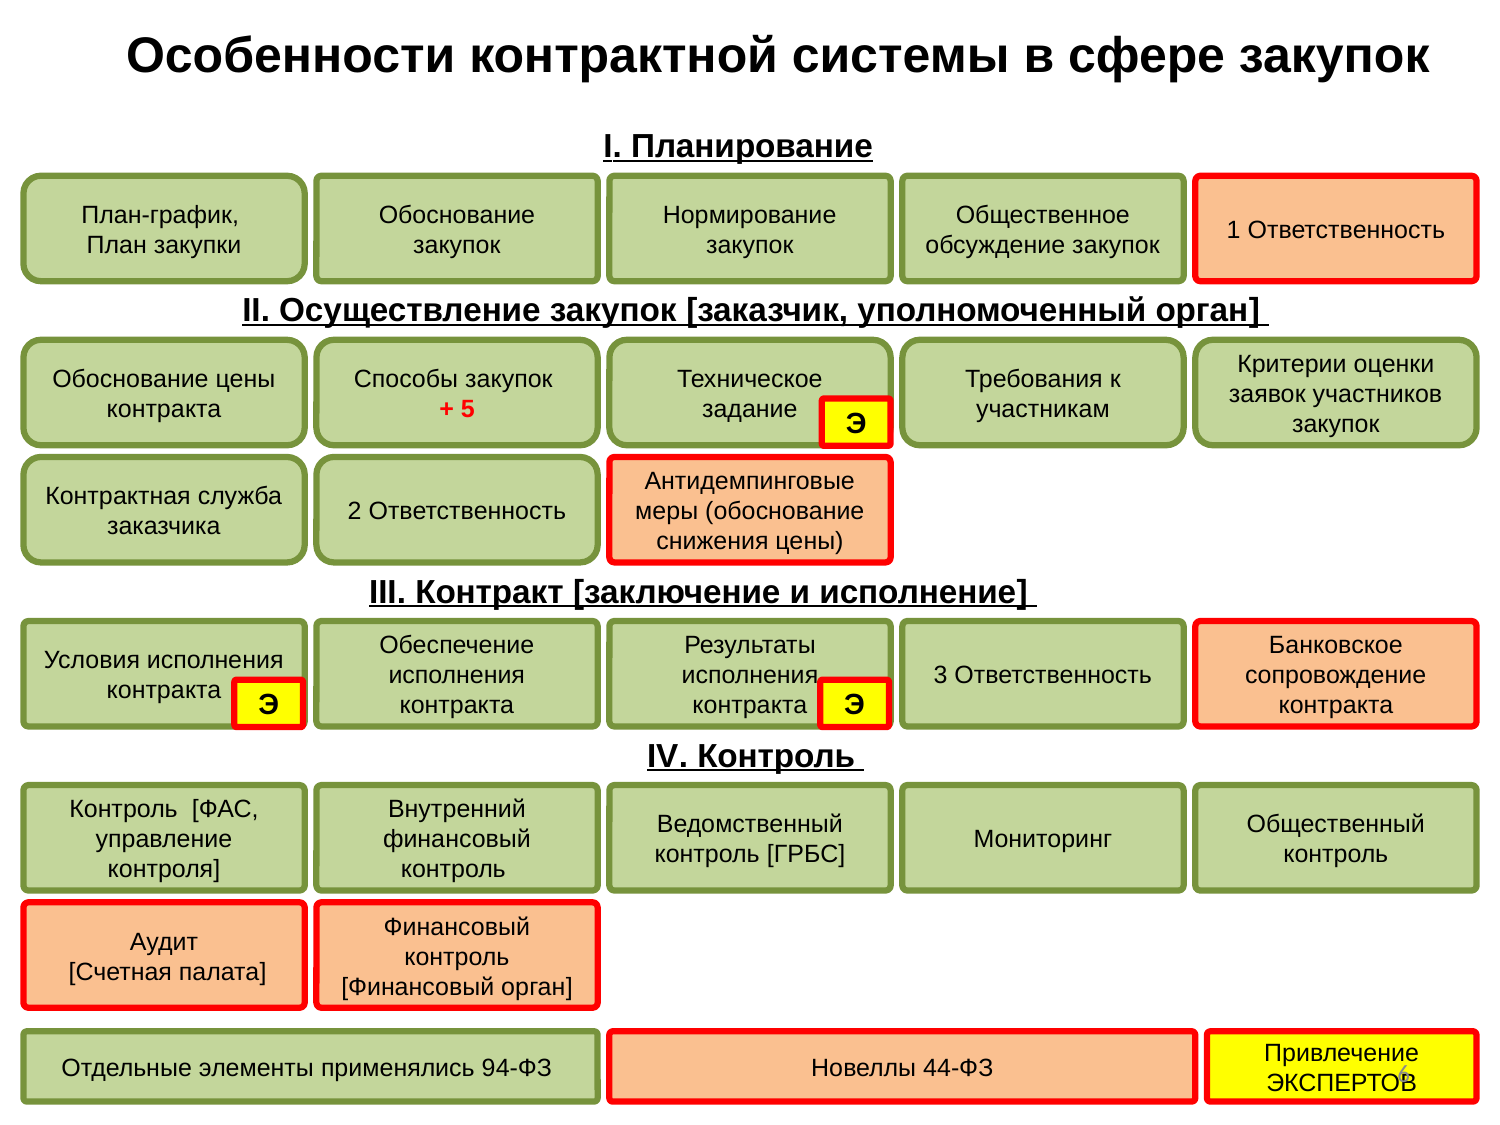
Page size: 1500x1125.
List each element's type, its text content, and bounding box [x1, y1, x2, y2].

text_box Привлечение ЭКСПЕРТОВ [1204, 1029, 1479, 1104]
text_box II. Осуществление закупок [заказчик, уполномоченный орган] [35, 281, 1477, 336]
text_box Внутренний финансовый контроль [314, 782, 600, 893]
text_box Ведомственный контроль [ГРБС] [607, 782, 893, 893]
text_box Общественное обсуждение закупок [900, 173, 1186, 281]
text_box Э [818, 677, 892, 730]
text_box План-график, План закупки [21, 173, 307, 283]
text_box I. Планирование [35, 117, 1442, 172]
text_box Обоснование закупок [314, 173, 600, 281]
text_box Отдельные элементы применялись 94-ФЗ [21, 1029, 600, 1104]
slide_number 6 [1074, 1042, 1425, 1103]
text_box Финансовый контроль [Финансовый орган] [314, 900, 600, 1010]
text_box Критерии оценки заявок участников закупок [1193, 337, 1479, 448]
text_box Техническое задание [607, 337, 893, 448]
text_box 2 Ответственность [314, 454, 600, 565]
text_box III. Контракт [заключение и исполнение] [35, 562, 1371, 618]
text_box Контрактная служба заказчика [21, 454, 307, 565]
text_box Требования к участникам [900, 337, 1186, 448]
text_box Способы закупок + 5 [314, 337, 600, 448]
text_box Нормирование закупок [607, 173, 893, 281]
text_box Мониторинг [900, 782, 1186, 893]
text_box Э [819, 396, 893, 448]
text_box Контроль [ФАС, управление контроля] [21, 782, 307, 893]
text_box 3 Ответственность [900, 618, 1186, 729]
text_box Банковское сопровождение контракта [1193, 618, 1479, 726]
text_box Условия исполнения контракта [21, 618, 307, 729]
text_box 1 Ответственность [1193, 173, 1479, 284]
text_box Обеспечение исполнения контракта [314, 618, 600, 726]
text_box Новеллы 44-ФЗ [607, 1029, 1198, 1104]
text_box Обоснование цены контракта [21, 337, 307, 448]
text_box Аудит [Счетная палата] [21, 900, 307, 1010]
text_box Особенности контрактной системы в сфере закупок [93, 11, 1477, 94]
text_box Результаты исполнения контракта [607, 618, 893, 726]
text_box Э [232, 677, 306, 730]
text_box IV. Контроль [35, 726, 1477, 782]
text_box Антидемпинговые меры (обоснование снижения цены) [607, 454, 893, 562]
text_box Общественный контроль [1193, 782, 1479, 893]
